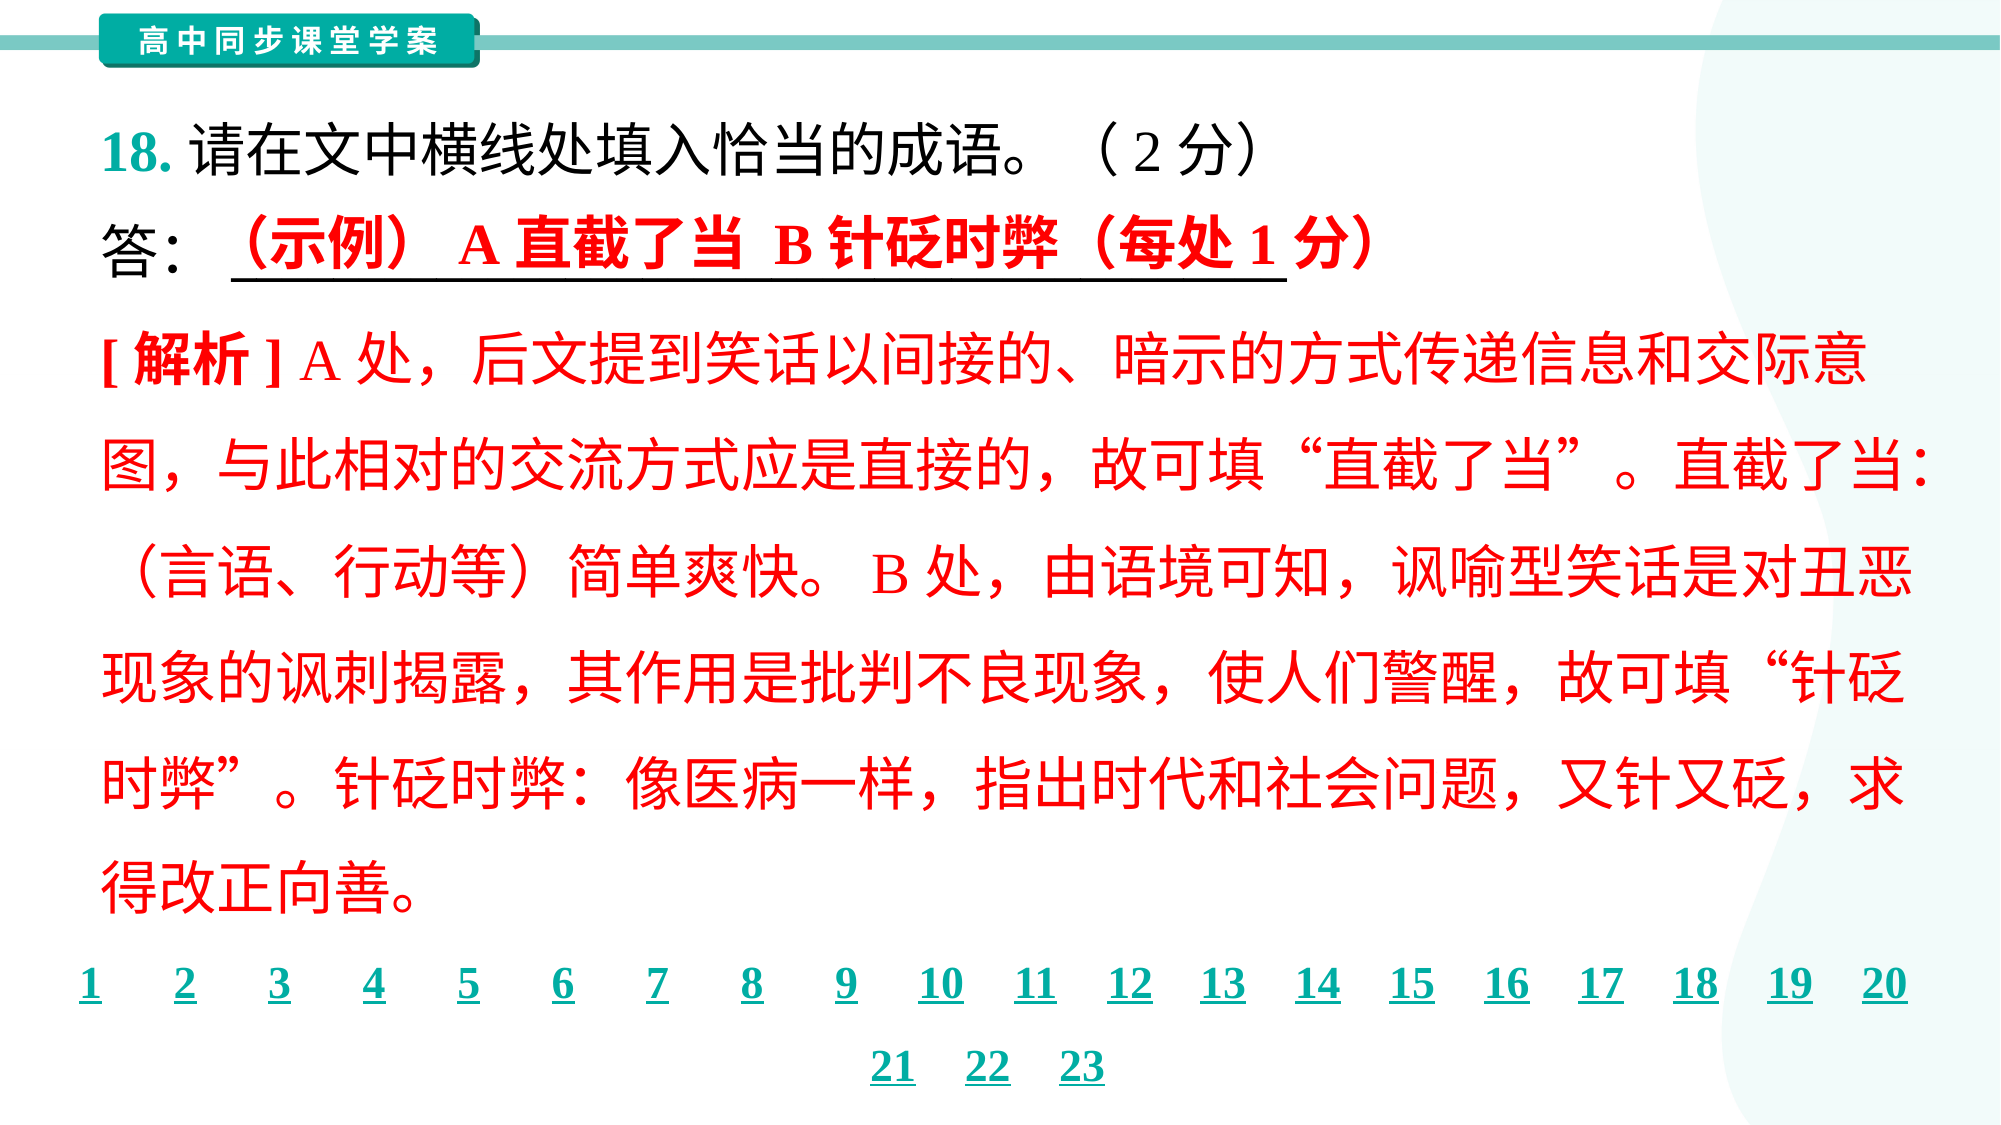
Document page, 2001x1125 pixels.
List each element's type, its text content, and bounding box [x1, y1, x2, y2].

text_box [解析] A处，后文提到笑话以间接的、暗示的方式传递信息和交际意 图，与此相对的交流方式应是直接的，故可填“直截了当”。直截了当： （言语、行动等）简单爽快。B处，由语境可知，讽喻型笑话是对丑恶 现象的讽刺揭露，其作用是批判不良现象，使人们警醒，故可填“针砭 时弊”。针砭时弊：像医病一样，指出时代和社会问题，又针又砭，求 得改正向善。 [100, 286, 1899, 911]
picture [0, 0, 2000, 1125]
text_box 18.请在文中横线处填入恰当的成语。（2分） 答：_________________________________________ [100, 76, 1899, 274]
text_box （示例）A直截了当 B针砭时弊（每处1分） [220, 174, 1399, 266]
